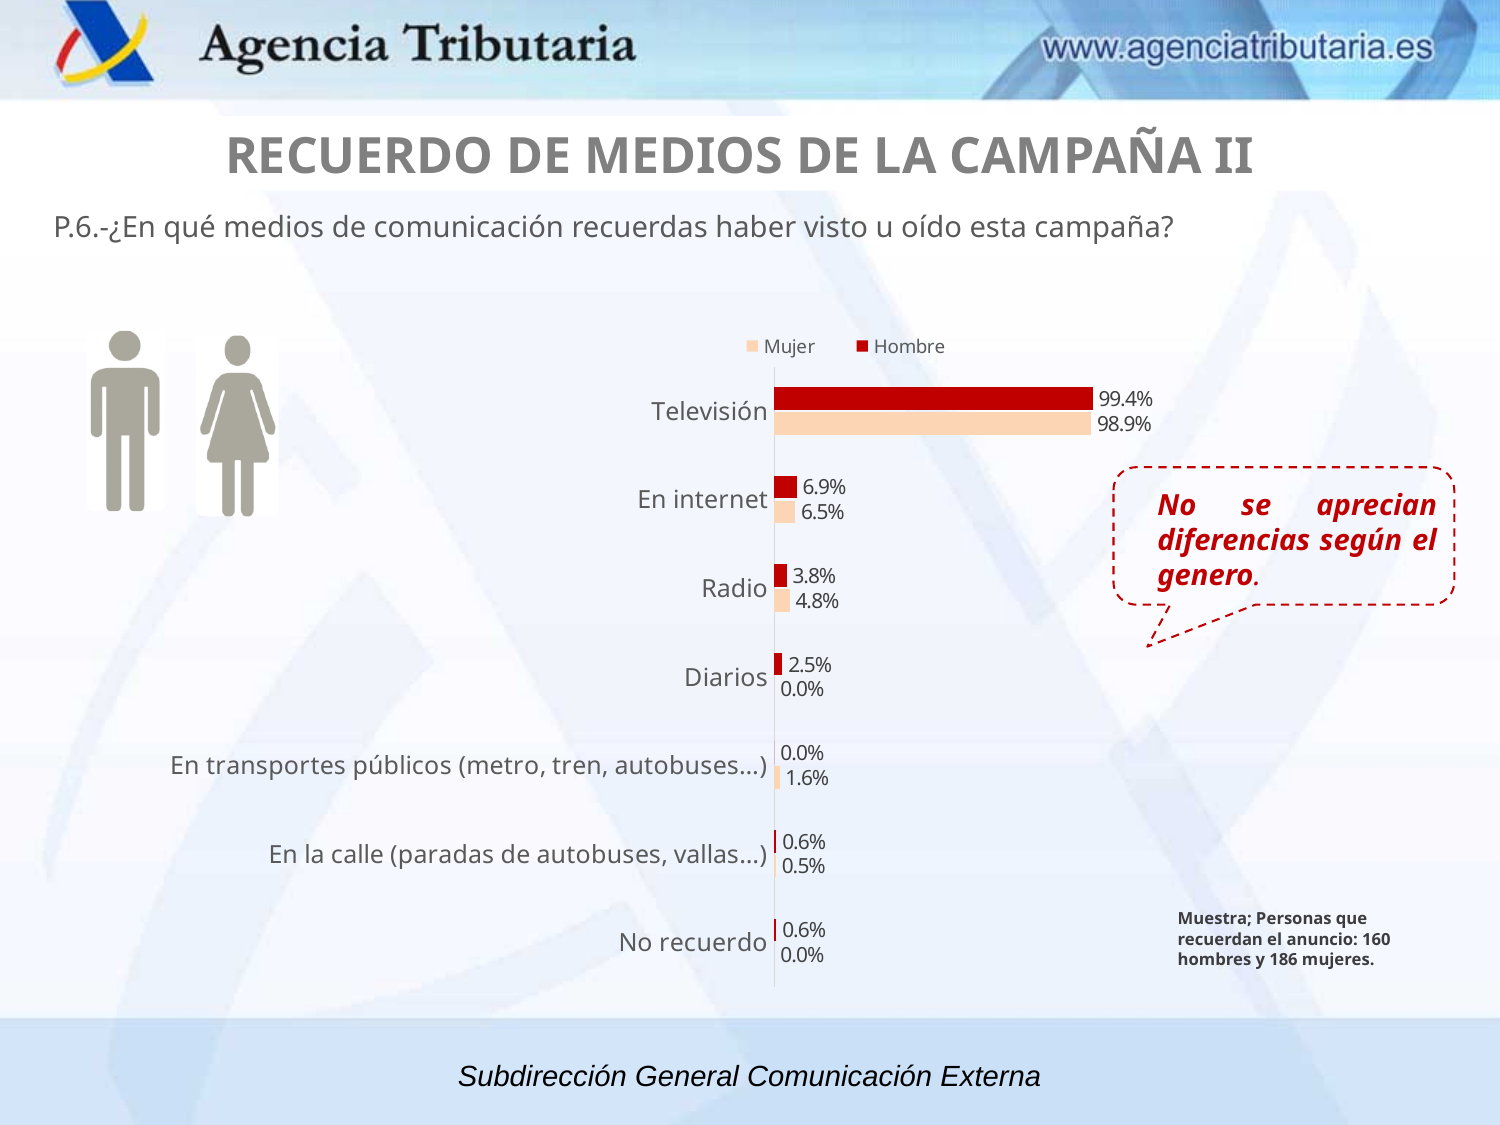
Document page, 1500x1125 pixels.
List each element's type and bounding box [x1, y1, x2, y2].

chart [44, 323, 1351, 1008]
picture [0, 0, 1500, 1125]
